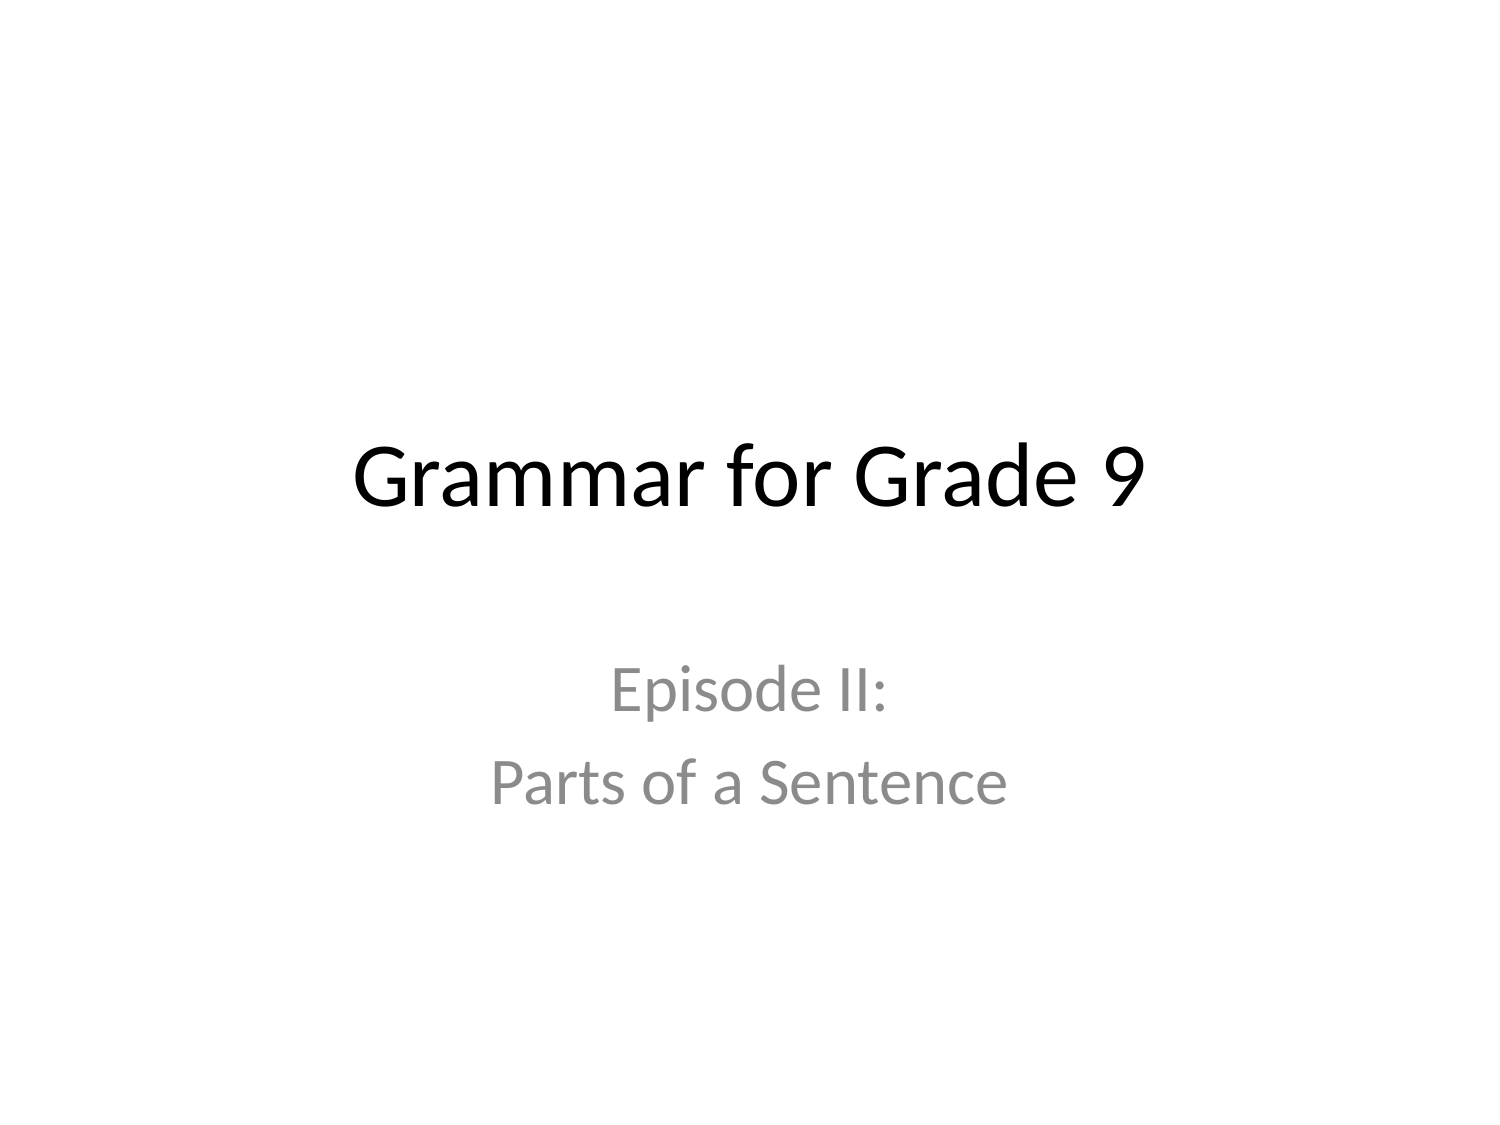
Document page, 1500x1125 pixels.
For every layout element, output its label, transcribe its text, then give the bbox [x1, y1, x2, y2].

title Grammar for Grade 9 [112, 349, 1388, 591]
subtitle Episode II: Parts of a Sentence [225, 637, 1275, 925]
